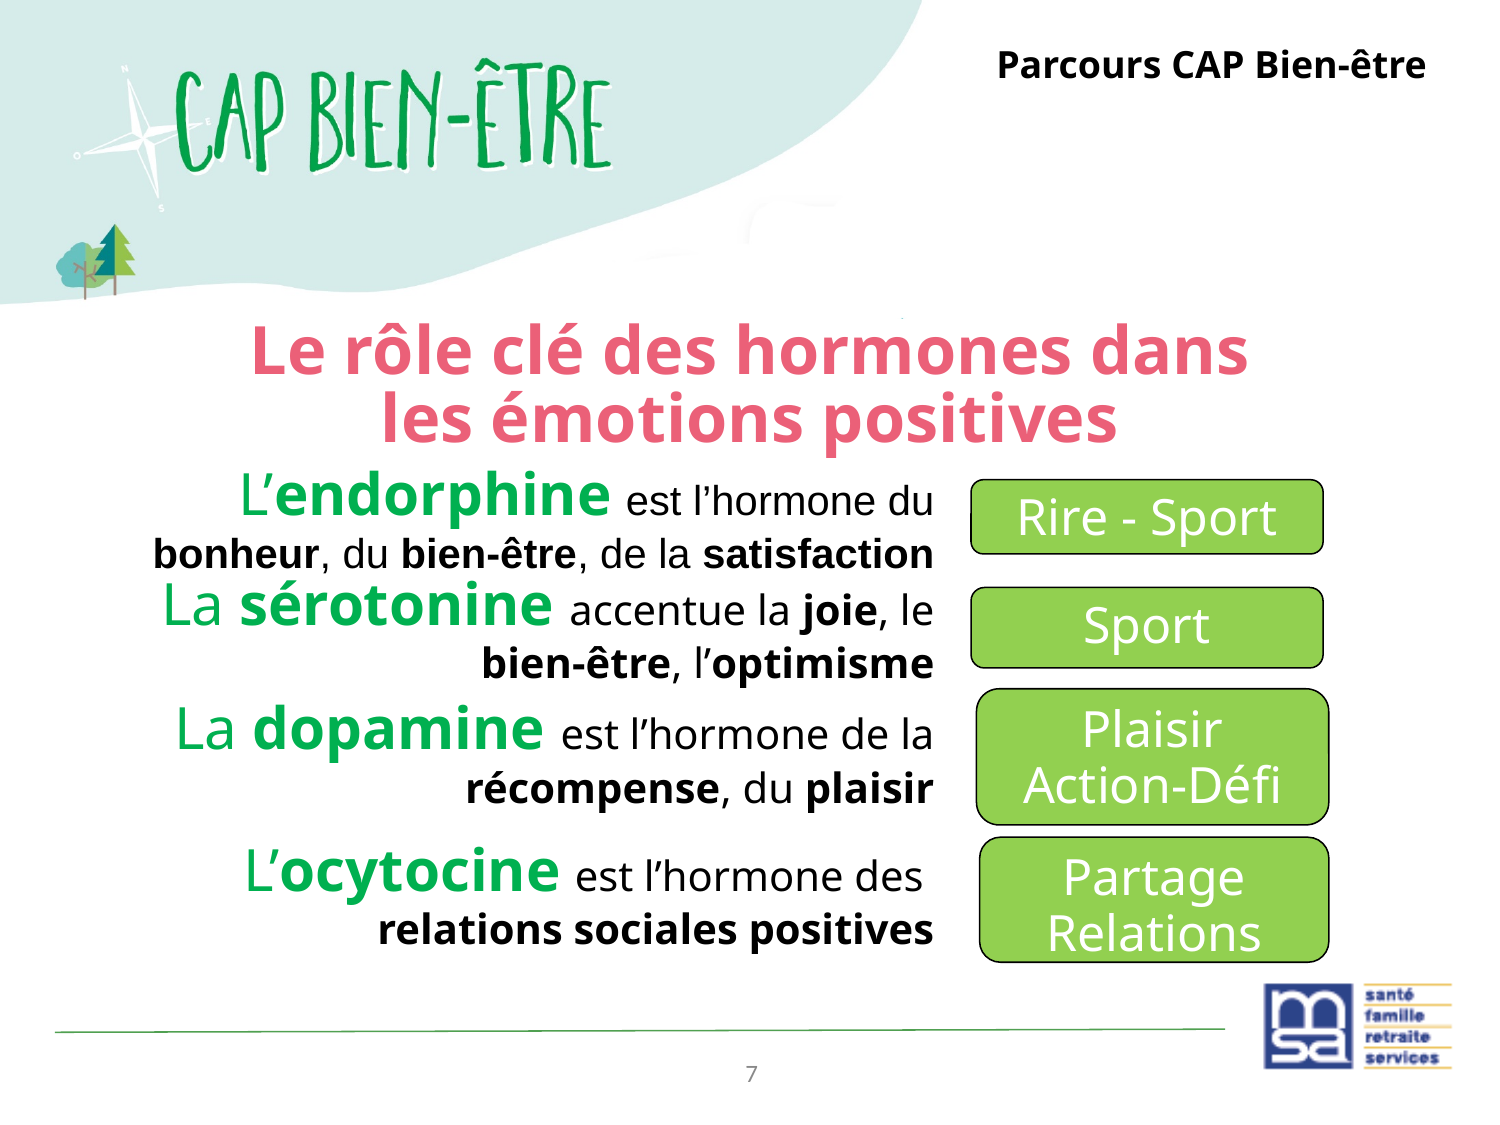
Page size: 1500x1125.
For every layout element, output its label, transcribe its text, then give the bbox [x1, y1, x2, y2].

text_box Le rôle clé des hormones dans les émotions positives [0, 320, 1500, 457]
text_box Parcours CAP Bien-être [968, 34, 1455, 94]
text_box La sérotonine accentue la joie, le bien-être, l’optimisme [37, 559, 950, 695]
text_box L’ocytocine est l’hormone des relations sociales positives [38, 825, 950, 961]
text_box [54, 1028, 1226, 1033]
text_box La dopamine est l’hormone de la récompense, du plaisir [38, 684, 950, 819]
text_box 7 [54, 1042, 1245, 1103]
text_box Partage Relations [979, 837, 1329, 963]
text_box Sport [971, 587, 1324, 668]
picture [1250, 929, 1476, 1125]
text_box Plaisir Action-Défi [976, 688, 1329, 825]
text_box L’endorphine est l’hormone du bonheur, du bien-être, de la satisfaction [37, 457, 950, 559]
text_box Rire - Sport [970, 479, 1324, 554]
picture [0, 0, 941, 320]
